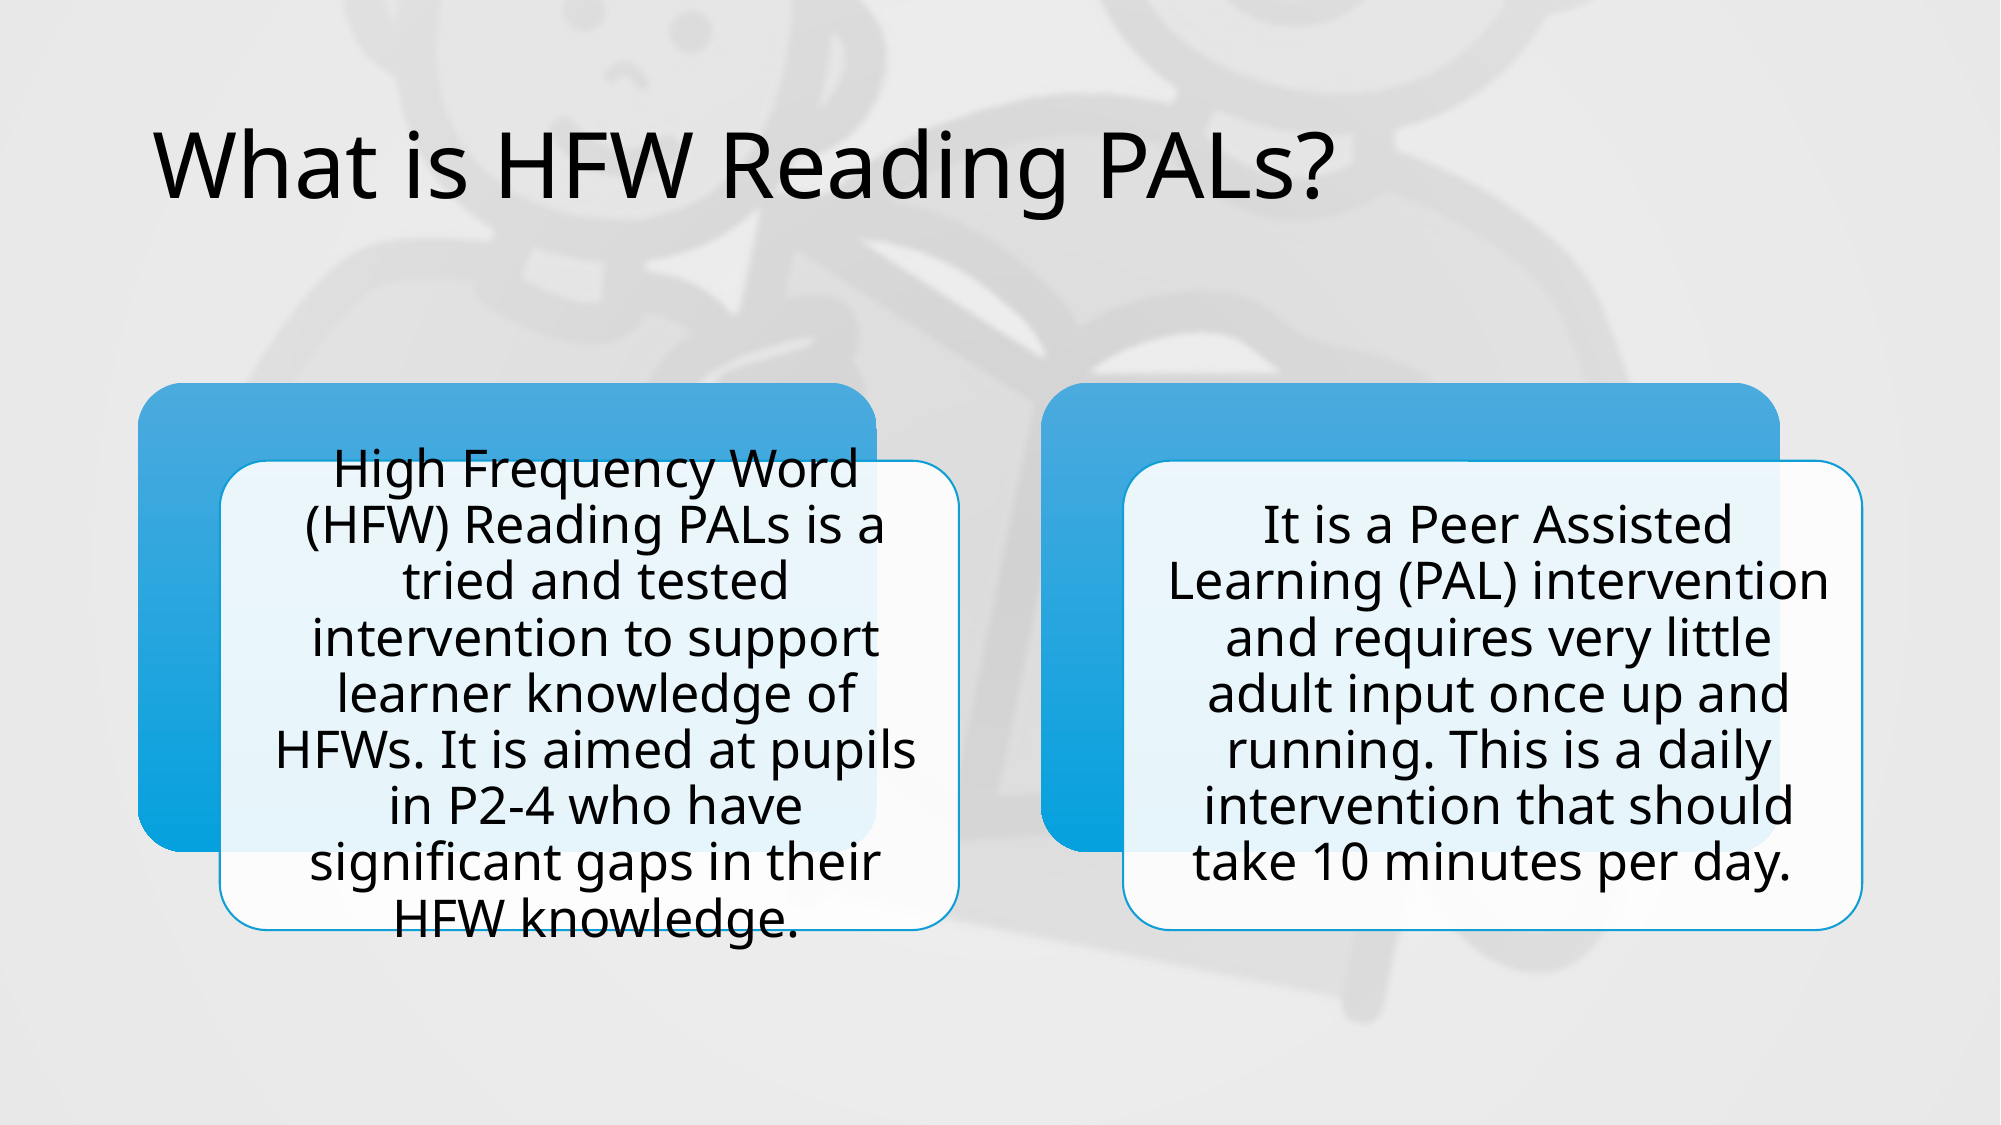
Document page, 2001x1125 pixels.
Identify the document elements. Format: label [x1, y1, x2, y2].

picture [0, 0, 2000, 1125]
list [136, 298, 1863, 1014]
